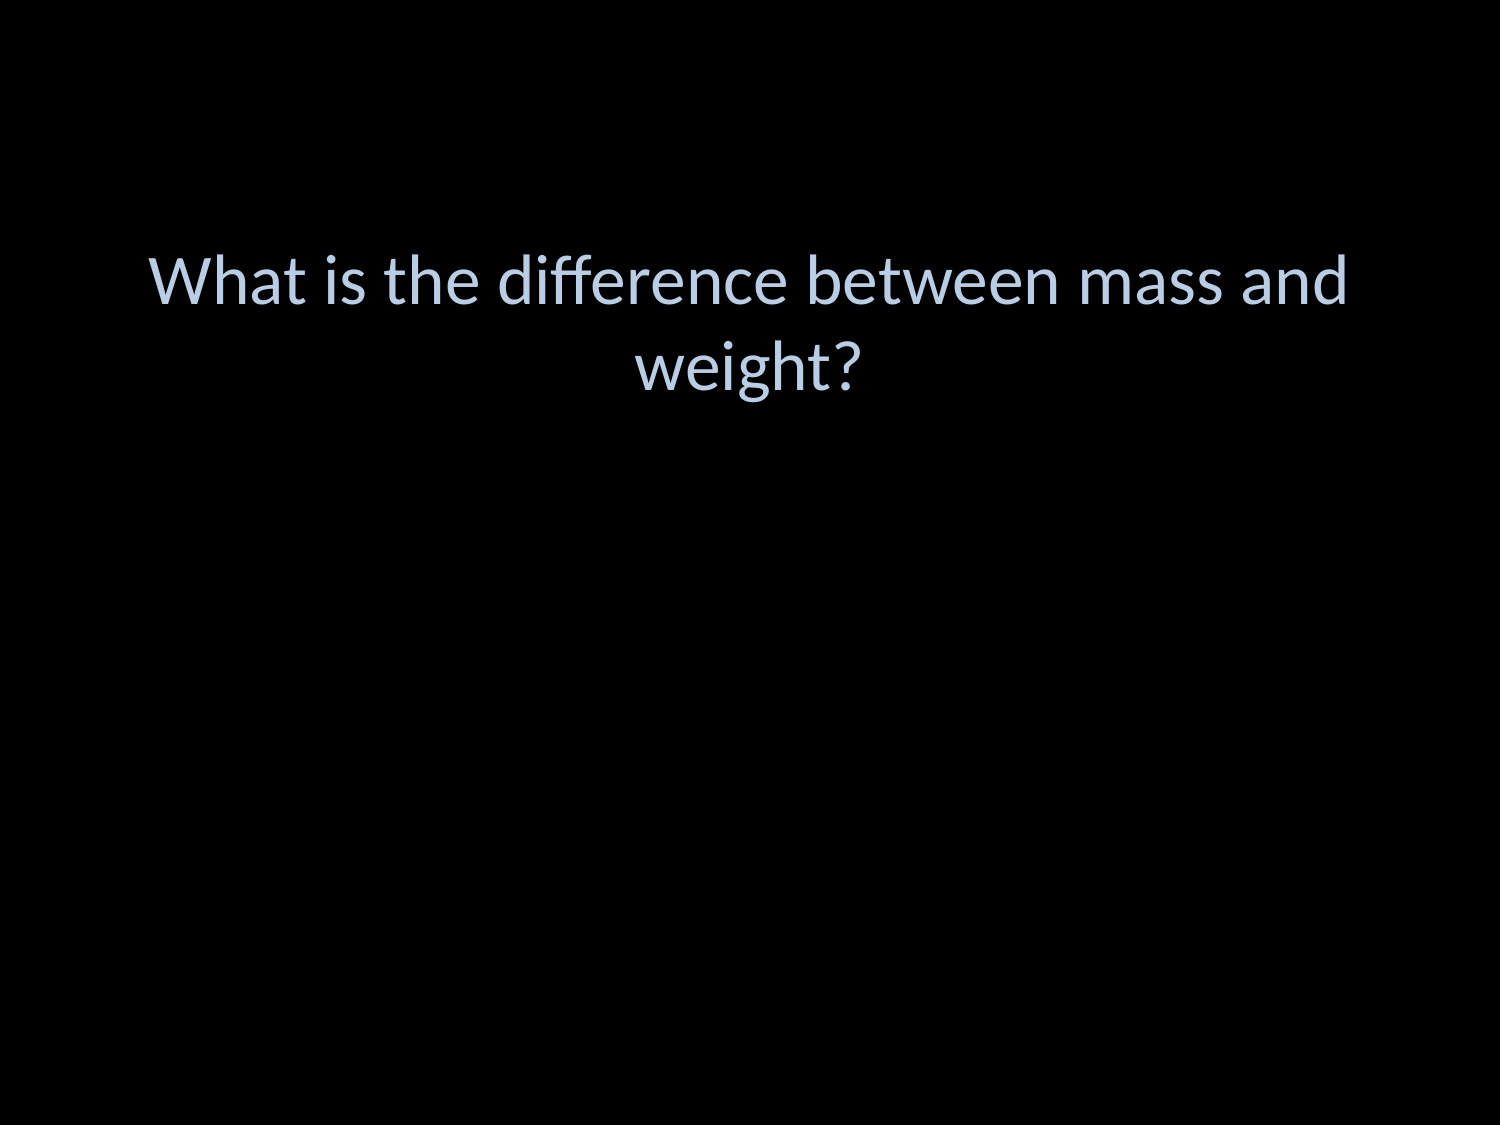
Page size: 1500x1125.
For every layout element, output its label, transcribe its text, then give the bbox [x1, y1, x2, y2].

title What is the difference between mass and weight? [75, 224, 1425, 413]
